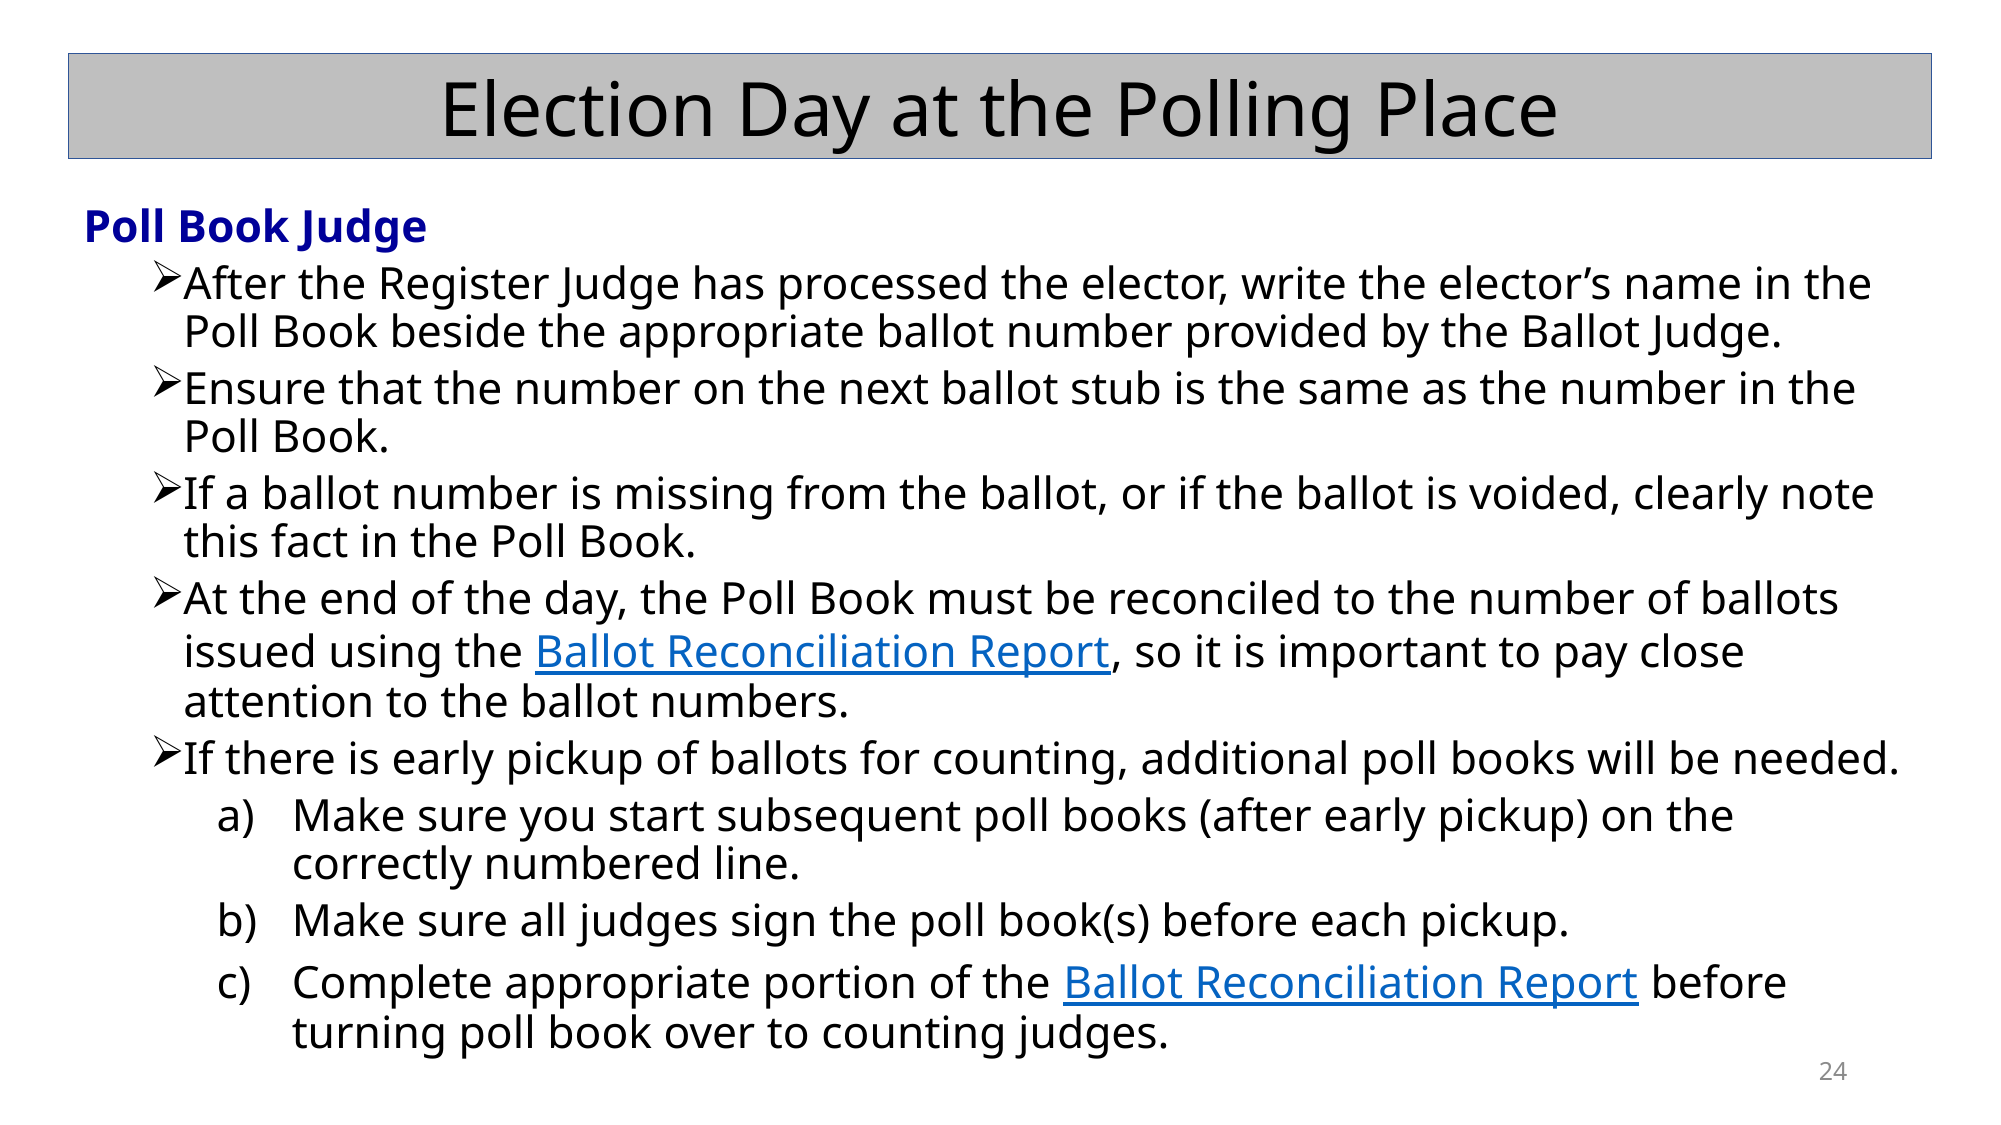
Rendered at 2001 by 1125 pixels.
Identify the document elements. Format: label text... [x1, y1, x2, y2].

slide_number 24 [1412, 1042, 1863, 1103]
list Poll Book Judge After the Register Judge has processed the elector, write the elector’s name in the Poll Book beside the appropriate ballot number provided by the Ballot Judge. Ensure that the number on the next ballot stub is the same as the number in the Poll Book. If a ballot number is missing from the ballot, or if the ballot is voided, clearly note this fact in the Poll Book. At the end of the day, the Poll Book must be reconciled to the number of ballots issued using the Ballot Reconciliation Report, so it is important to pay close attention to the ballot numbers. If there is early pickup of ballots for counting, additional poll books will be needed. Make sure you start subsequent poll books (after early pickup) on the correctly numbered line. Make sure all judges sign the poll book(s) before each pickup. Complete appropriate portion of the Ballot Reconciliation Report before turning poll book over to counting judges. [68, 196, 1932, 1092]
text_box Election Day at the Polling Place [68, 53, 1932, 159]
